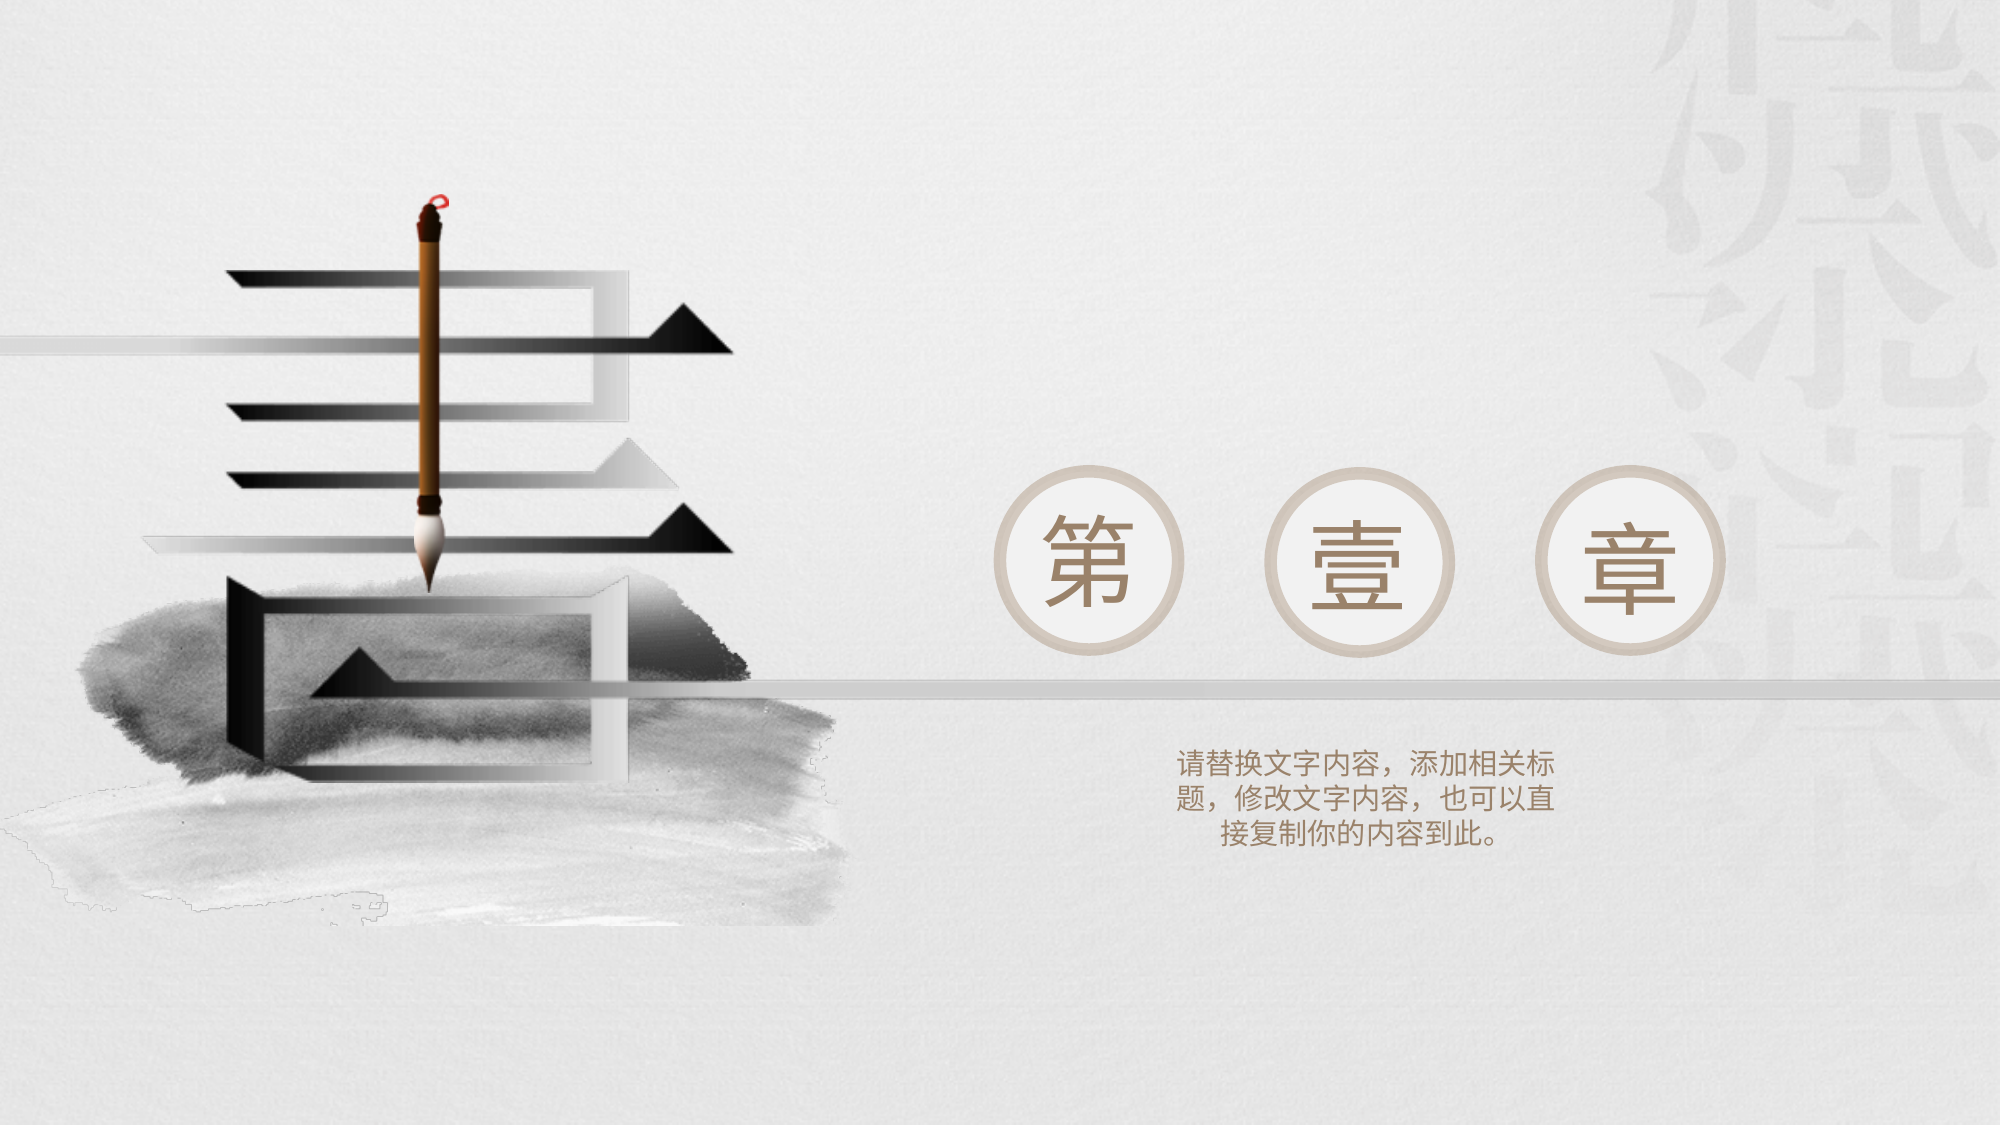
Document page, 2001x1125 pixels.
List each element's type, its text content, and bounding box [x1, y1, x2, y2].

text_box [999, 471, 1179, 650]
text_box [1541, 471, 1720, 650]
picture [0, 0, 2000, 1125]
text_box 请替换文字内容，添加相关标题，修改文字内容，也可以直接复制你的内容到此。 [1154, 783, 1578, 858]
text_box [1270, 473, 1449, 652]
